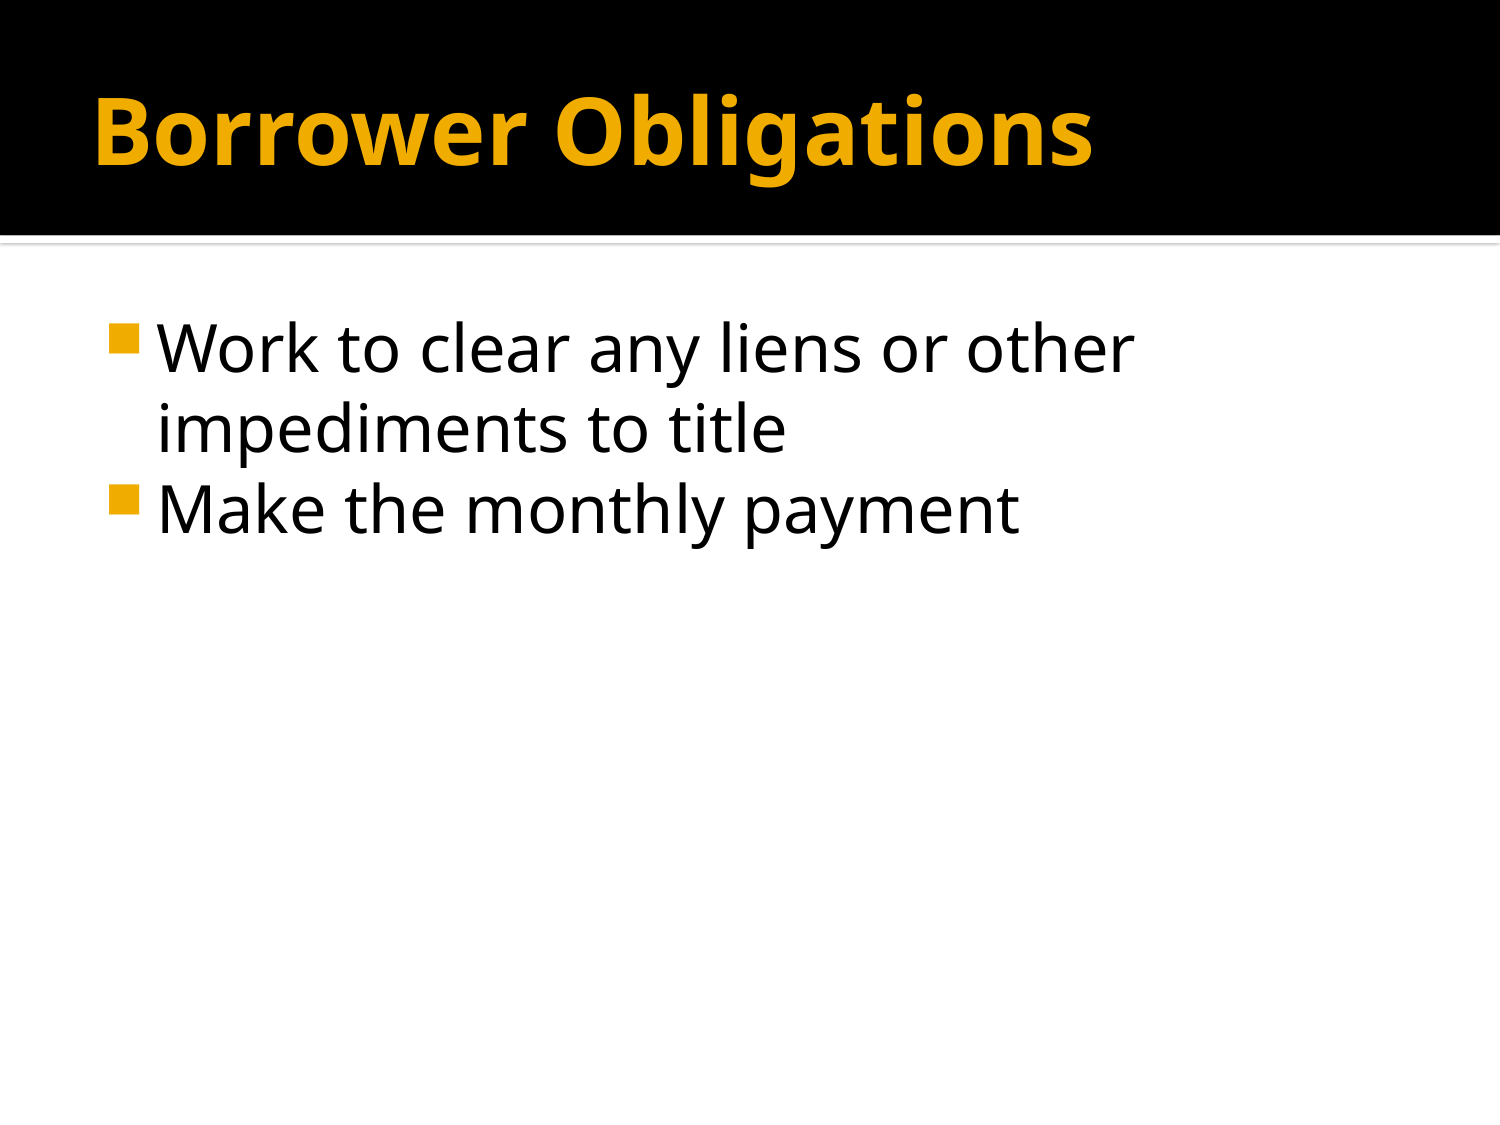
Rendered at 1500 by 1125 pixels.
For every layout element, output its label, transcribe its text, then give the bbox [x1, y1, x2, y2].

title Borrower Obligations [75, 25, 1425, 231]
list Work to clear any liens or other impediments to title Make the monthly payment [75, 291, 1425, 1050]
